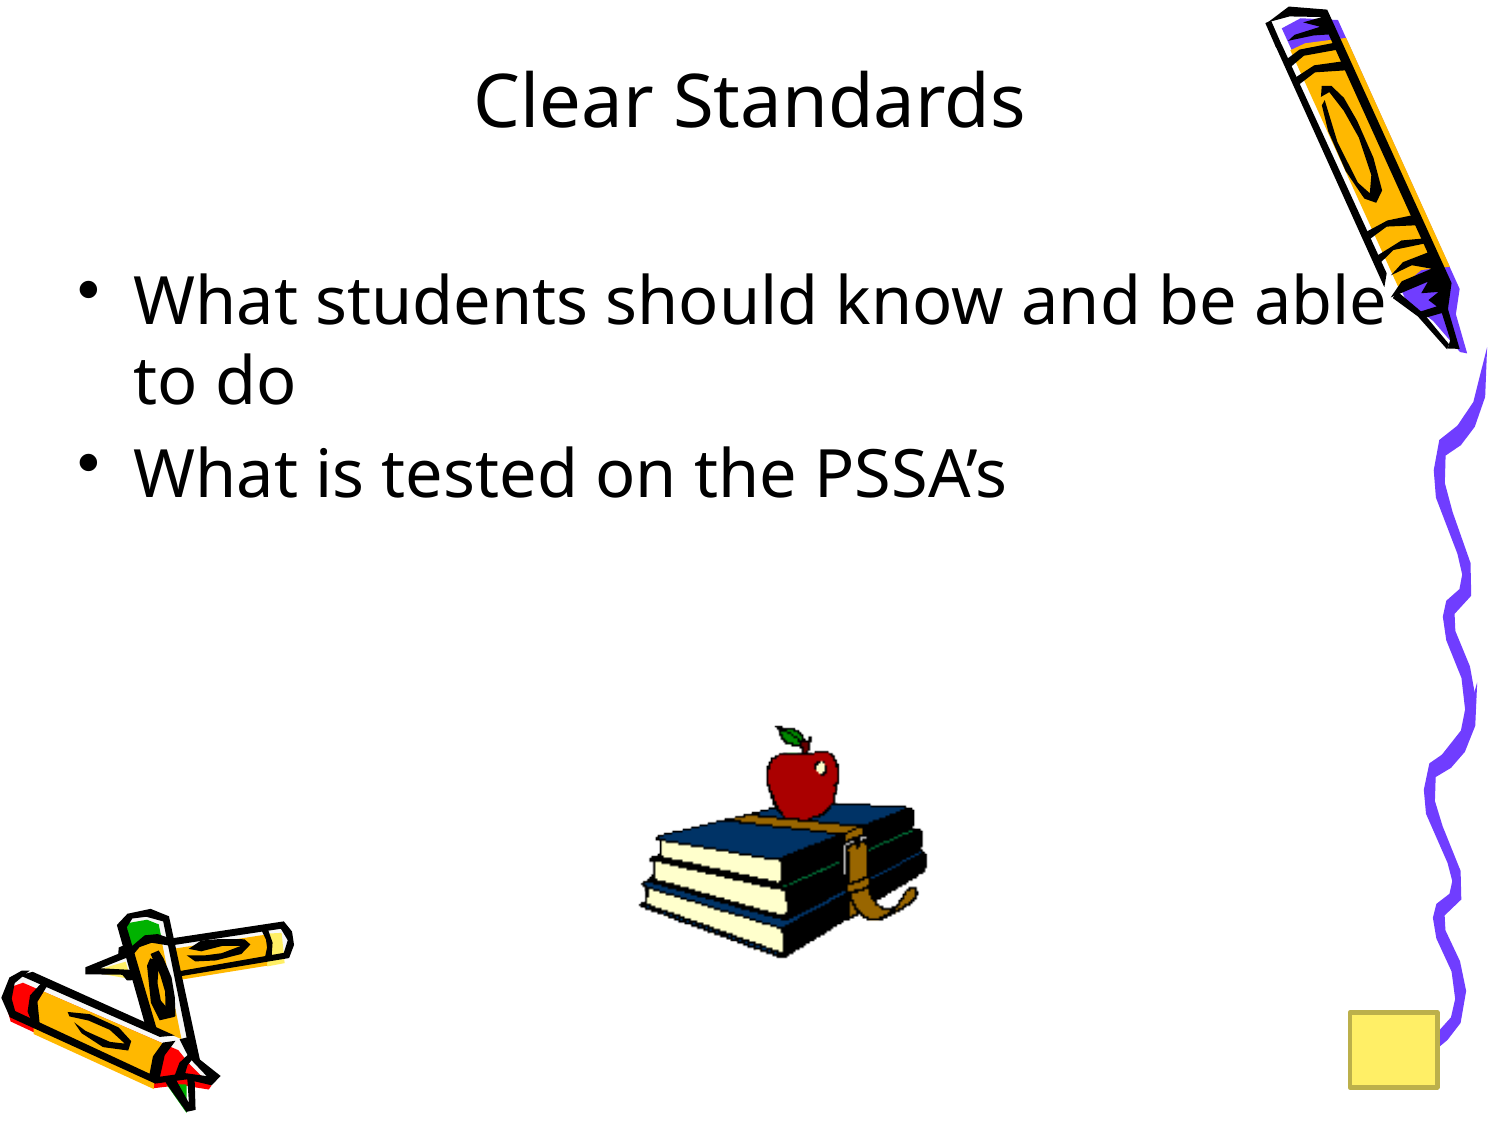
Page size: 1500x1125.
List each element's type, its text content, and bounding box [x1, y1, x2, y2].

picture [637, 724, 932, 963]
title Clear Standards [74, 44, 1426, 151]
text_box [74, 412, 1425, 518]
text_box [1348, 1010, 1440, 1090]
list What students should know and be able to do What is tested on the PSSA’s [62, 249, 1413, 601]
